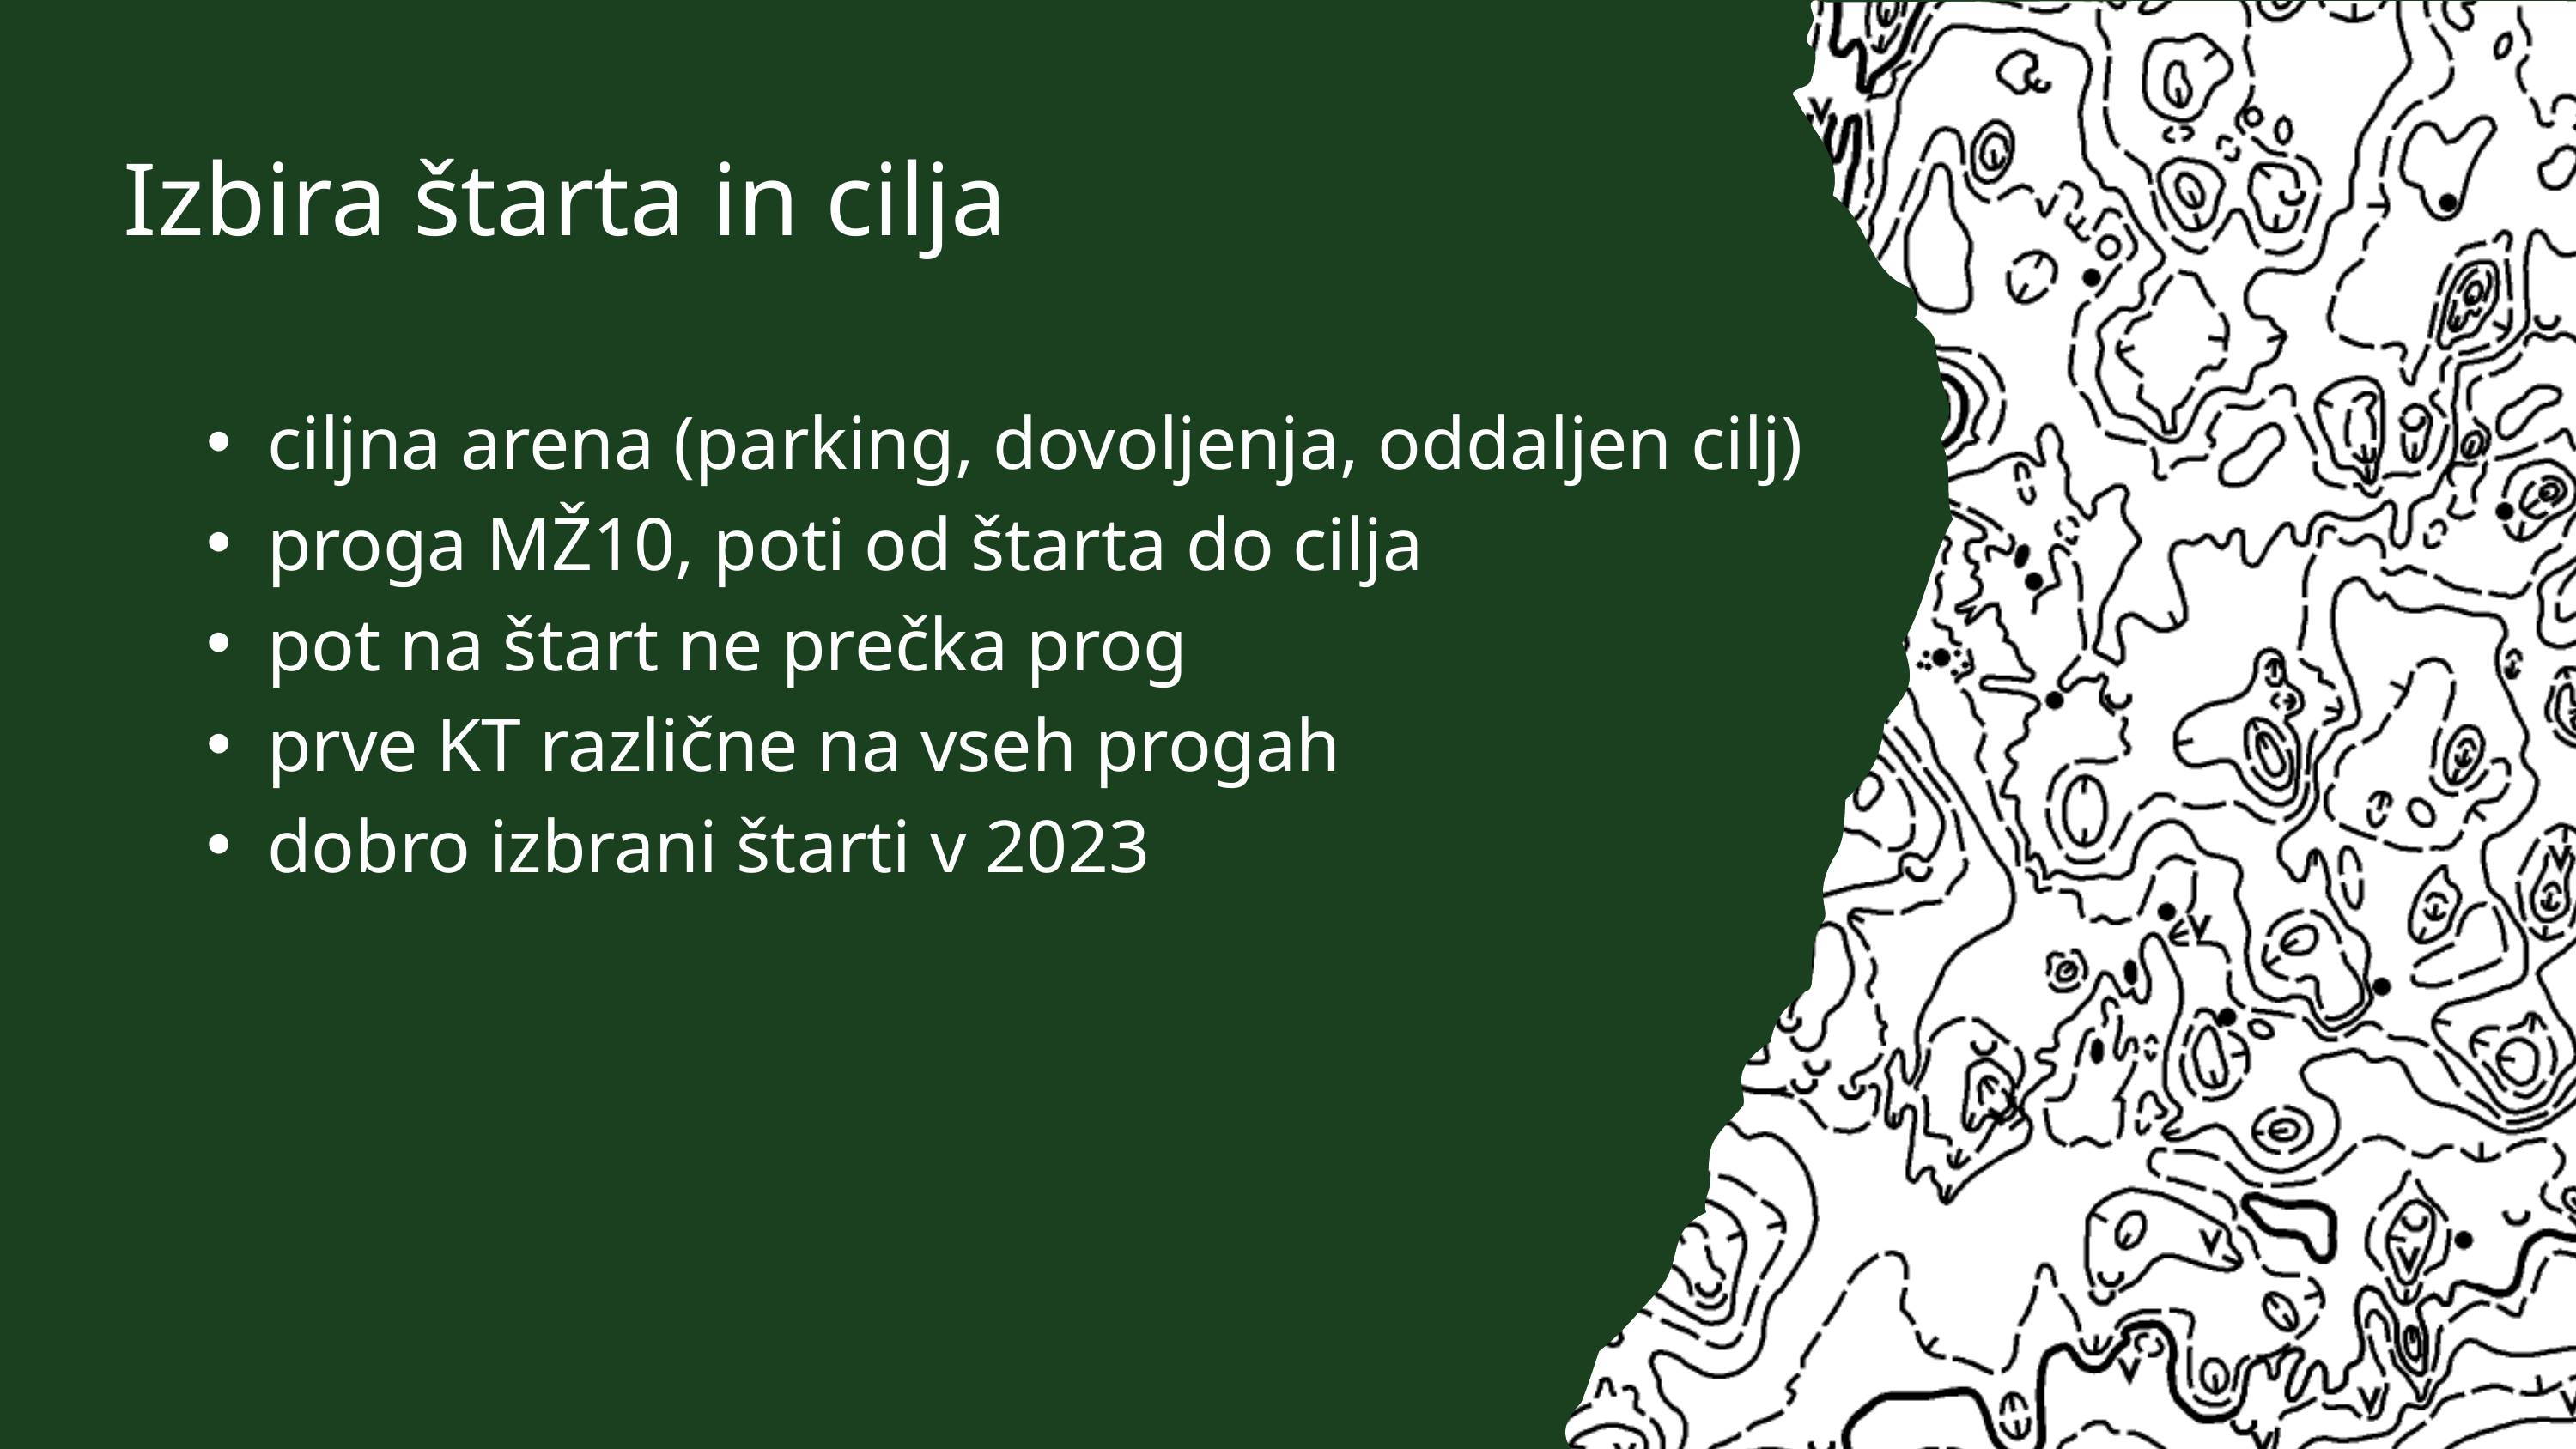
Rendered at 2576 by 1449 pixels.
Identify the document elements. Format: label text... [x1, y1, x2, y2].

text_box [1564, 0, 2576, 1449]
text_box ciljna arena (parking, dovoljenja, oddaljen cilj) proga MŽ10, poti od štarta do cilja pot na štart ne prečka prog prve KT različne na vseh progah dobro izbrani štarti v 2023 [144, 383, 1558, 888]
text_box Izbira štarta in cilja [124, 141, 1288, 257]
